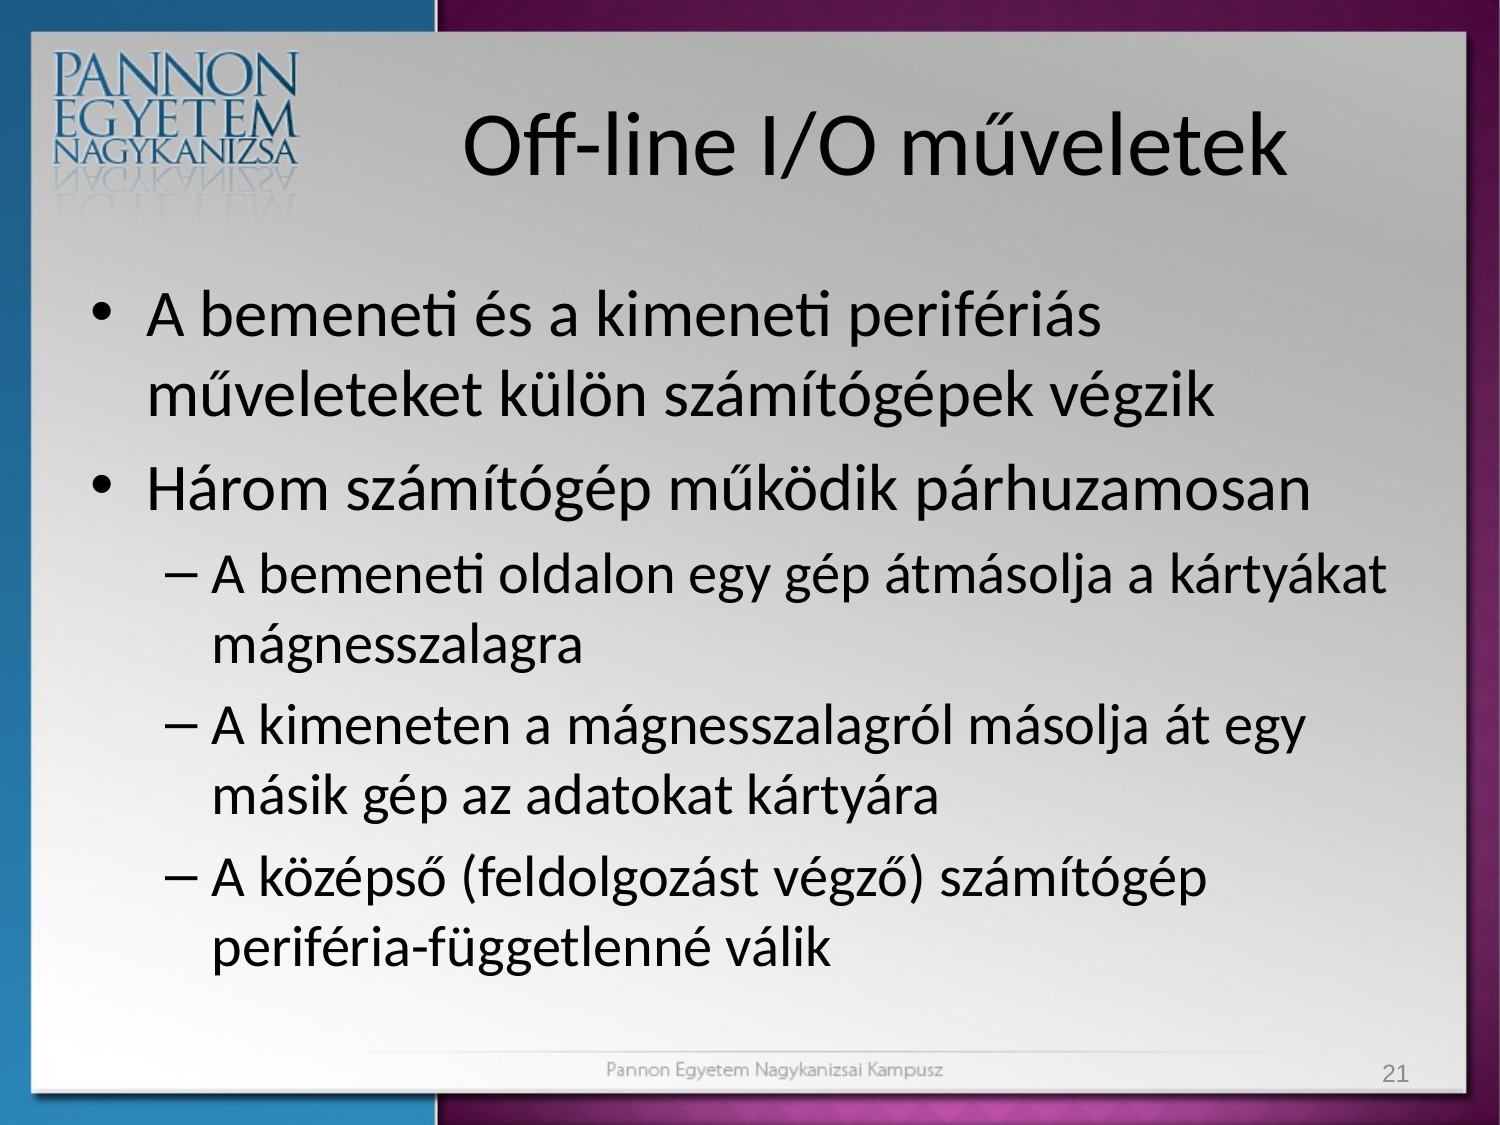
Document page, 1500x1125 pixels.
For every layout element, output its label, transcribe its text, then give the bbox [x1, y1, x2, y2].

slide_number 21 [1074, 1042, 1425, 1103]
picture [0, 0, 1500, 1125]
list A bemeneti és a kimeneti perifériás műveleteket külön számítógépek végzik Három számítógép működik párhuzamosan A bemeneti oldalon egy gép átmásolja a kártyákat mágnesszalagra A kimeneten a mágnesszalagról másolja át egy másik gép az adatokat kártyára A középső (feldolgozást végző) számítógép periféria-függetlenné válik [75, 262, 1425, 1075]
title Off-line I/O műveletek [328, 45, 1425, 233]
